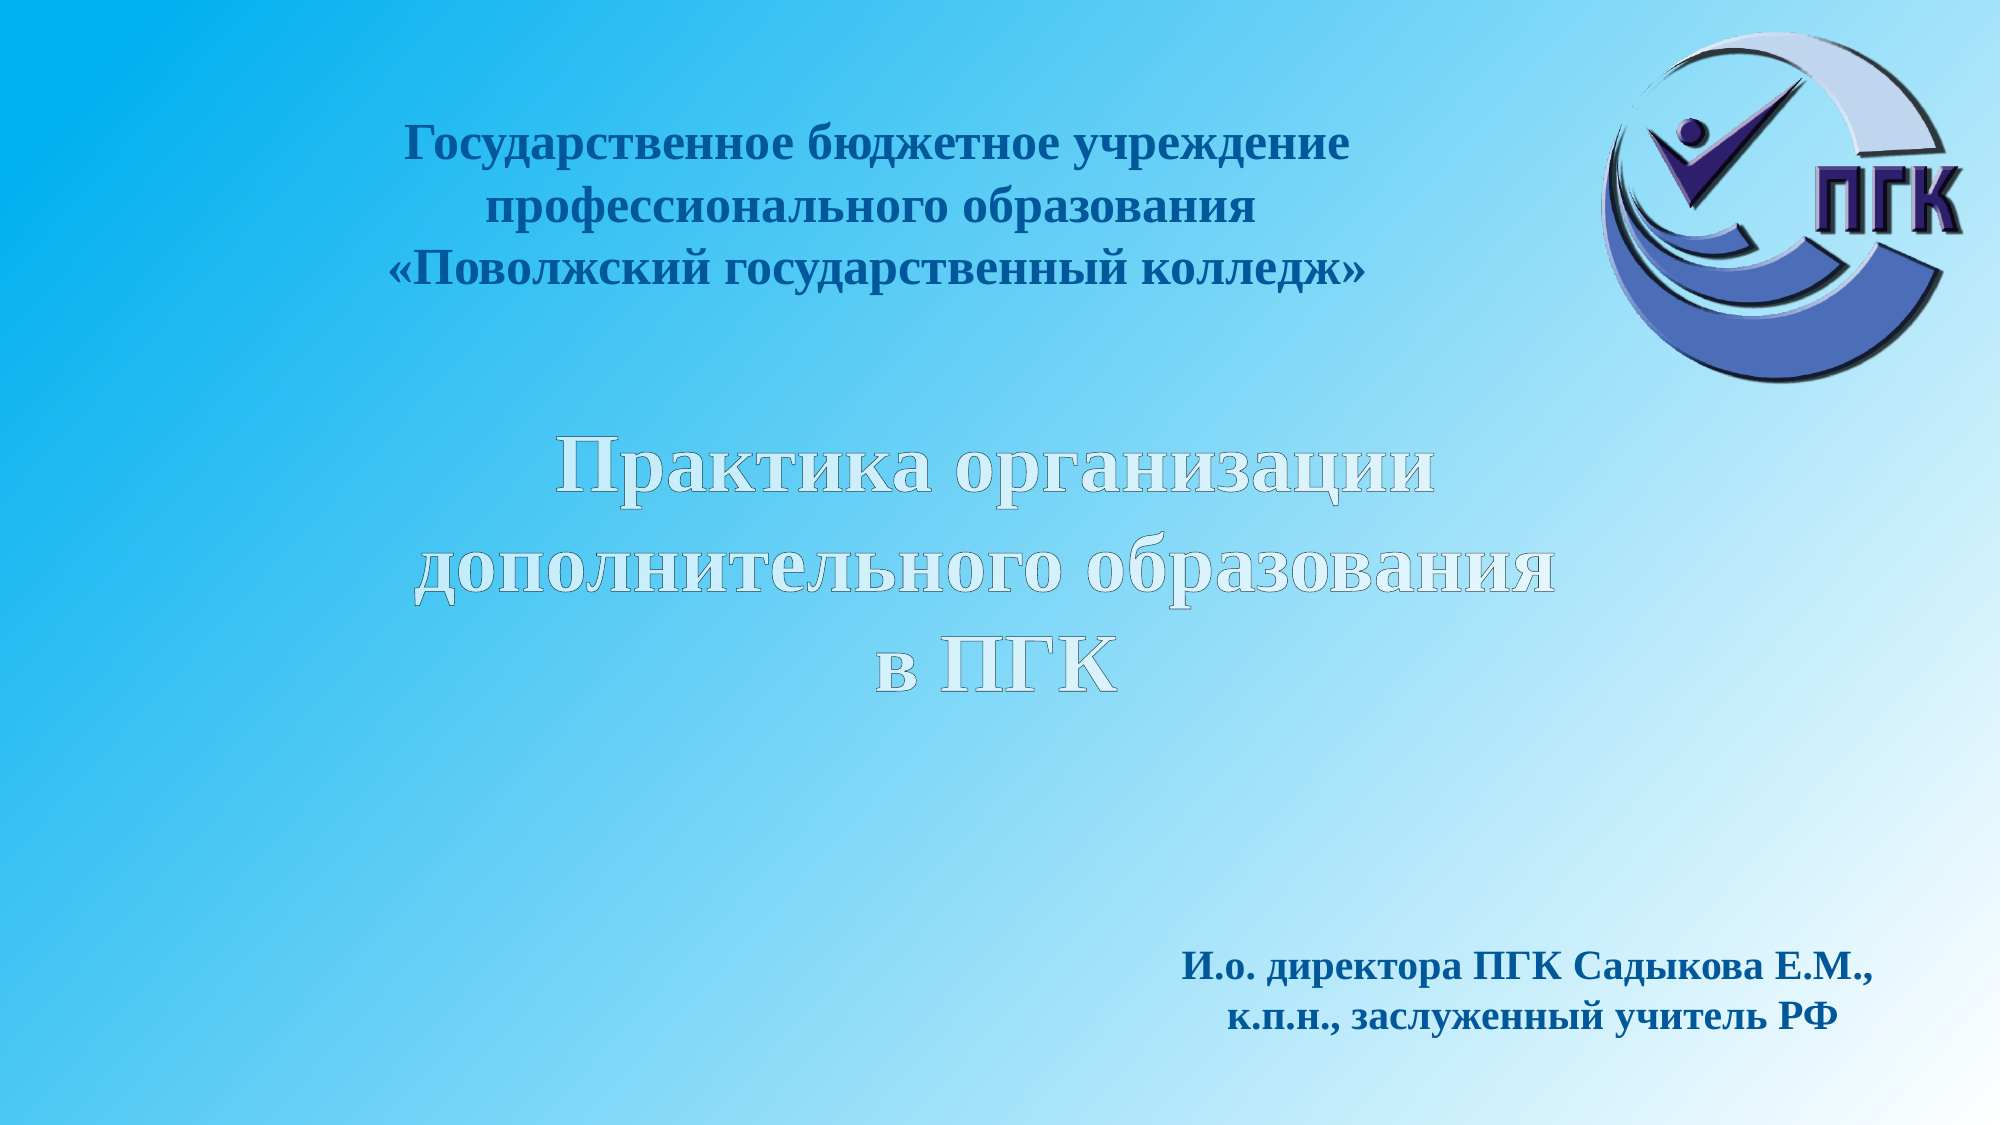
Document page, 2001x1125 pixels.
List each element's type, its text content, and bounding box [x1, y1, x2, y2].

text_box Практика организации дополнительного образования в ПГК [355, 400, 1637, 716]
text_box Государственное бюджетное учреждение профессионального образования «Поволжский государственный колледж» [166, 100, 1588, 303]
text_box И.о. директора ПГК Садыкова Е.М., к.п.н., заслуженный учитель РФ [892, 930, 2000, 1046]
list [1588, 15, 1974, 401]
